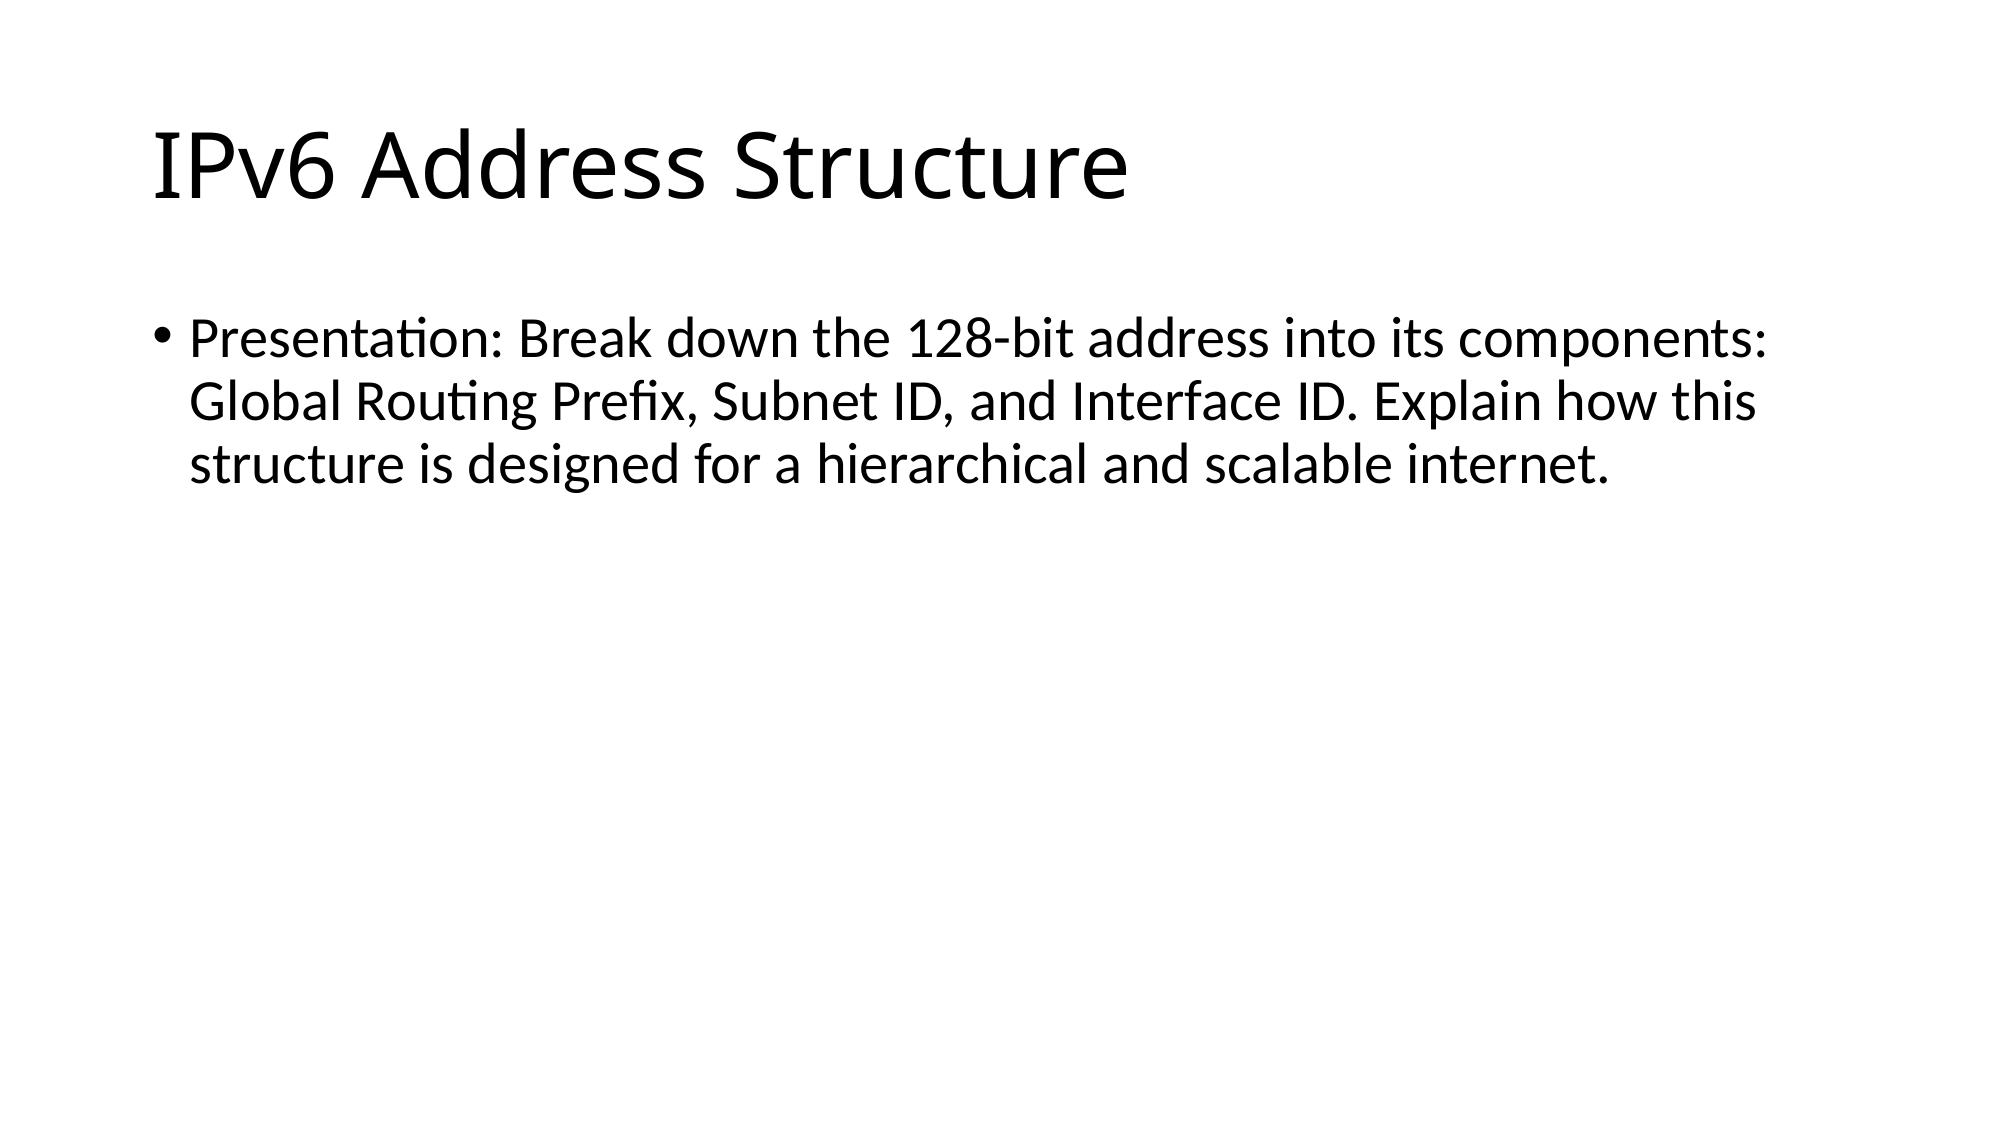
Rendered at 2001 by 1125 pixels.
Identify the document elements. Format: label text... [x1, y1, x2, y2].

title IPv6 Address Structure [137, 59, 1863, 278]
list Presentation: Break down the 128-bit address into its components: Global Routing Prefix, Subnet ID, and Interface ID. Explain how this structure is designed for a hierarchical and scalable internet. [137, 299, 1863, 1014]
